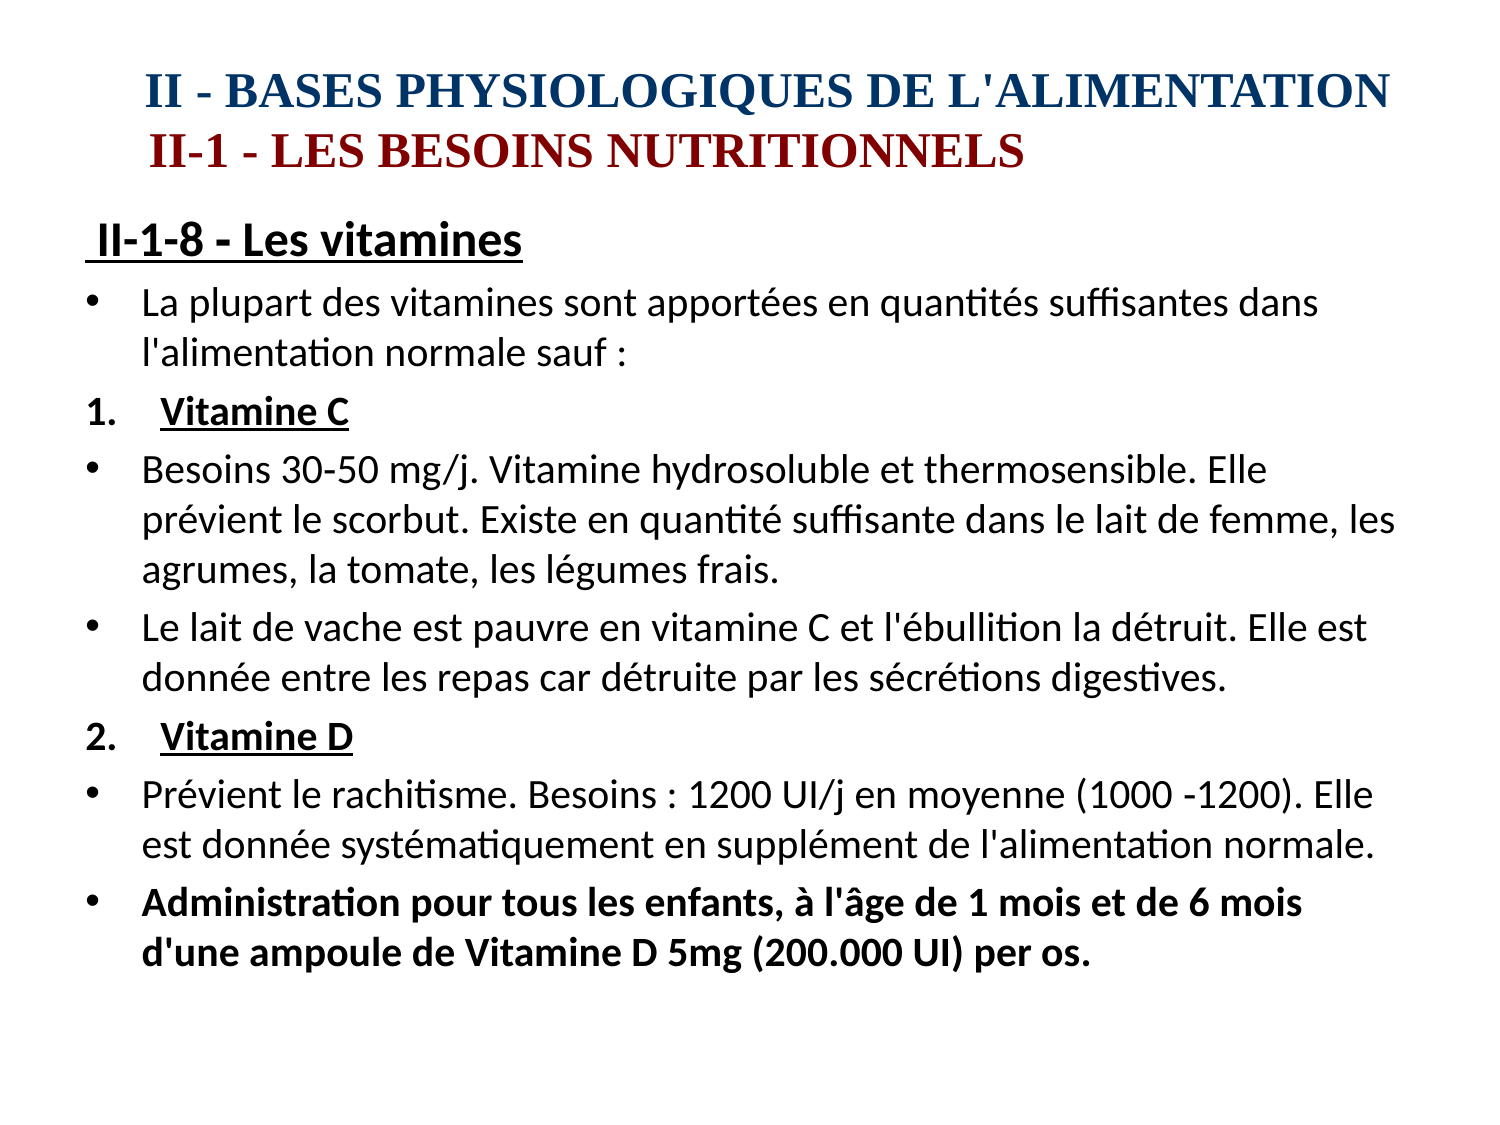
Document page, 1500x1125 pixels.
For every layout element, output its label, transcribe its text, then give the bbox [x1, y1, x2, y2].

title II ‑ BASES PHYSIOLOGIQUES DE L'ALIMENTATION II-1 ‑ LES BESOINS NUTRITIONNELS [58, 23, 1409, 212]
list II-1-8 ‑ Les vitamines La plupart des vitamines sont apportées en quantités suffisantes dans l'alimentation normale sauf : Vitamine C Besoins 30‑50 mg/j. Vitamine hydrosoluble et thermosensible. Elle prévient le scorbut. Existe en quantité suffisante dans le lait de femme, les agrumes, la tomate, les légumes frais. Le lait de vache est pauvre en vitamine C et l'ébullition la détruit. Elle est donnée entre les repas car détruite par les sécrétions digestives. Vitamine D Prévient le rachitisme. Besoins : 1200 UI/j en moyenne (1000 ‑1200). Elle est donnée systématiquement en supplément de l'alimentation normale. Administration pour tous les enfants, à l'âge de 1 mois et de 6 mois d'une ampoule de Vitamine D 5mg (200.000 UI) per os. [70, 198, 1421, 1055]
